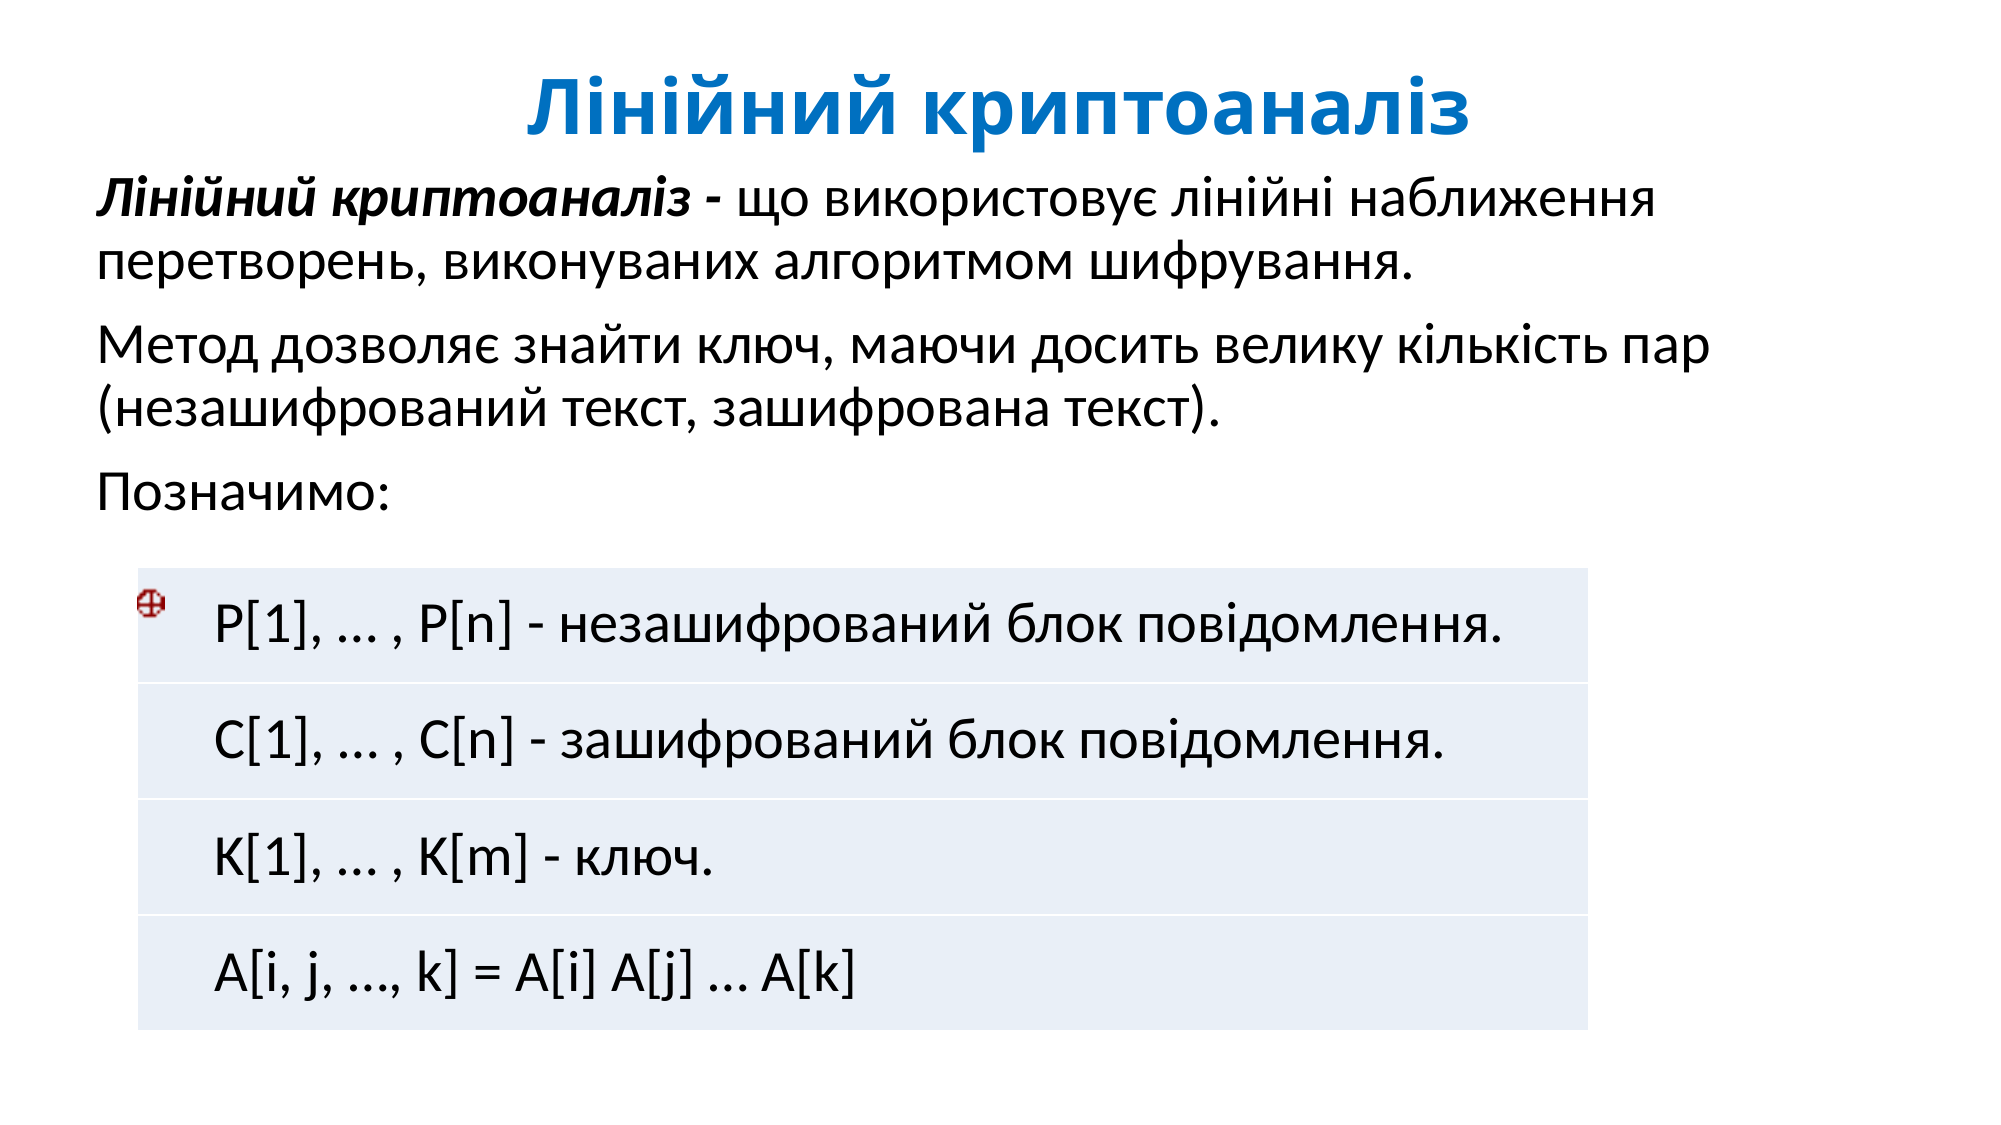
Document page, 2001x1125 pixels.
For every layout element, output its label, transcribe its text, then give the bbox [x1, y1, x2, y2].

list Лінійний криптоаналіз - що використовує лінійні наближення перетворень, виконуваних алгоритмом шифрування. Метод дозволяє знайти ключ, маючи досить велику кількість пар (незашифрований текст, зашифрована текст). Позначимо: [81, 158, 1863, 1014]
picture [137, 566, 165, 629]
table_cell C[1], … , C[n] - зашифрований блок повідомлення. [138, 684, 1588, 798]
table_header P[1], … , P[n] - незашифрований блок повідомлення. [138, 568, 1588, 682]
table_cell K[1], … , K[m] - ключ. [138, 800, 1588, 914]
table_cell A[i, j, …, k] = A[i] A[j] … A[k] [138, 916, 1588, 1030]
title Лінійний криптоаналіз [137, 59, 1863, 158]
